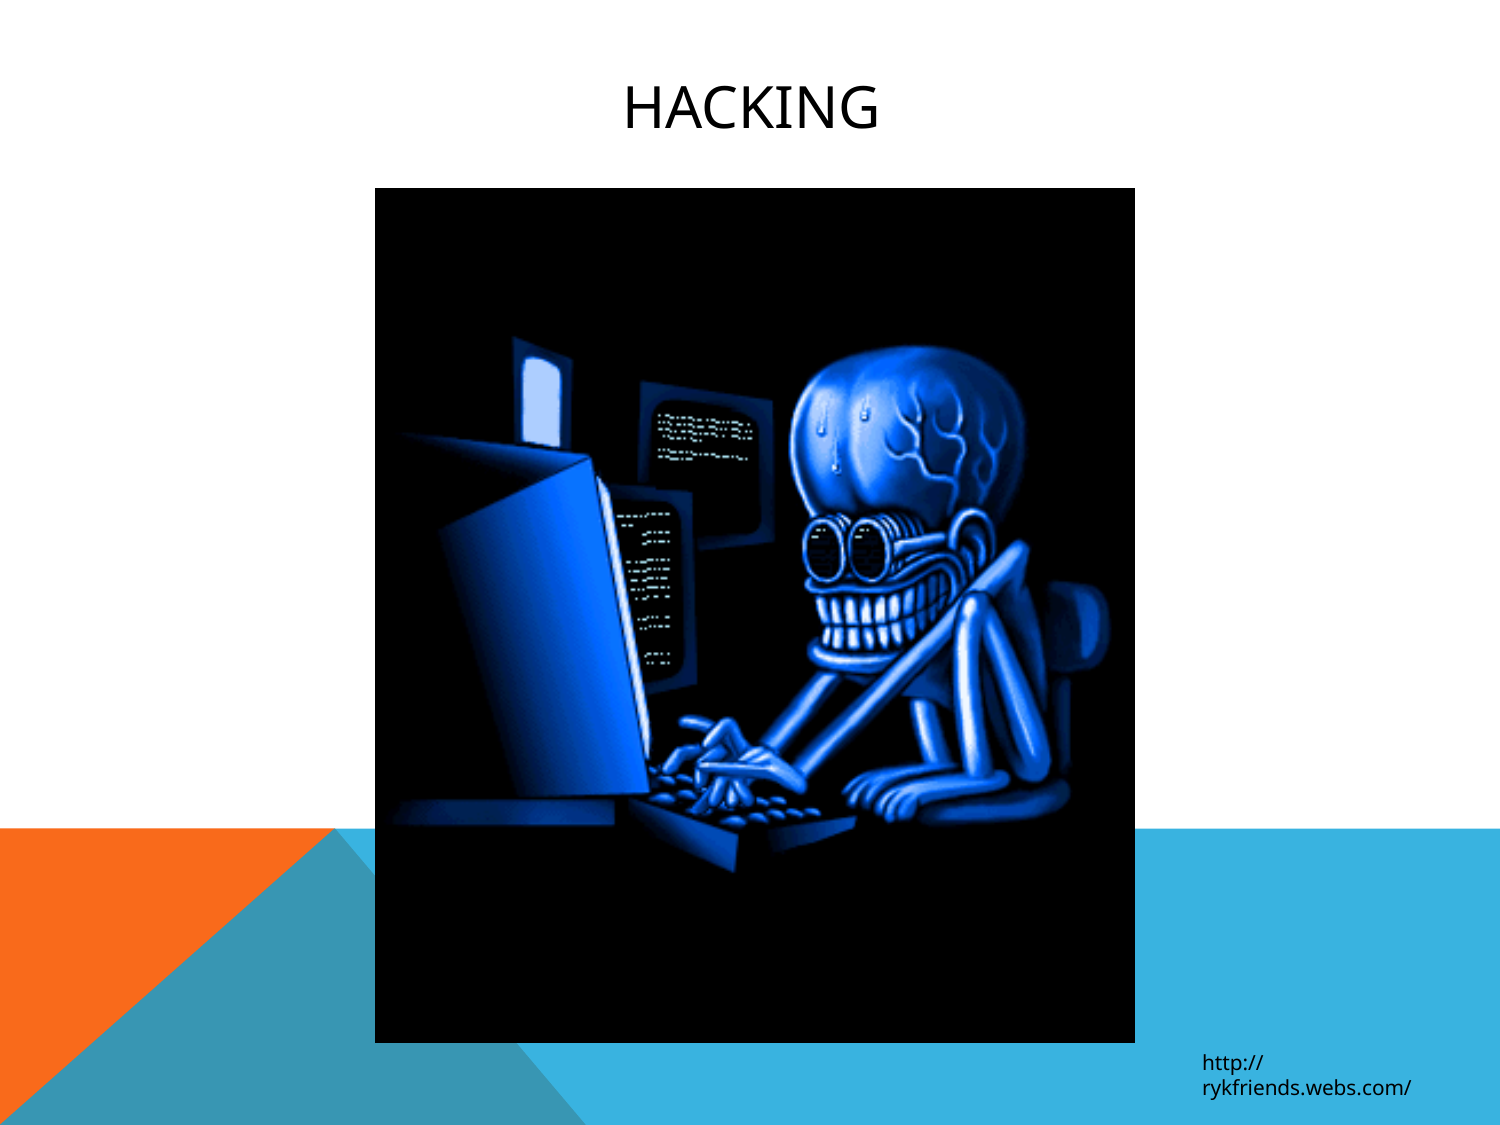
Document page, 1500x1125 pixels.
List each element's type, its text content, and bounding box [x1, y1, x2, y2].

title hacking [135, 60, 1369, 150]
picture [374, 188, 1135, 1043]
text_box http://rykfriends.webs.com/ [1187, 1042, 1488, 1107]
